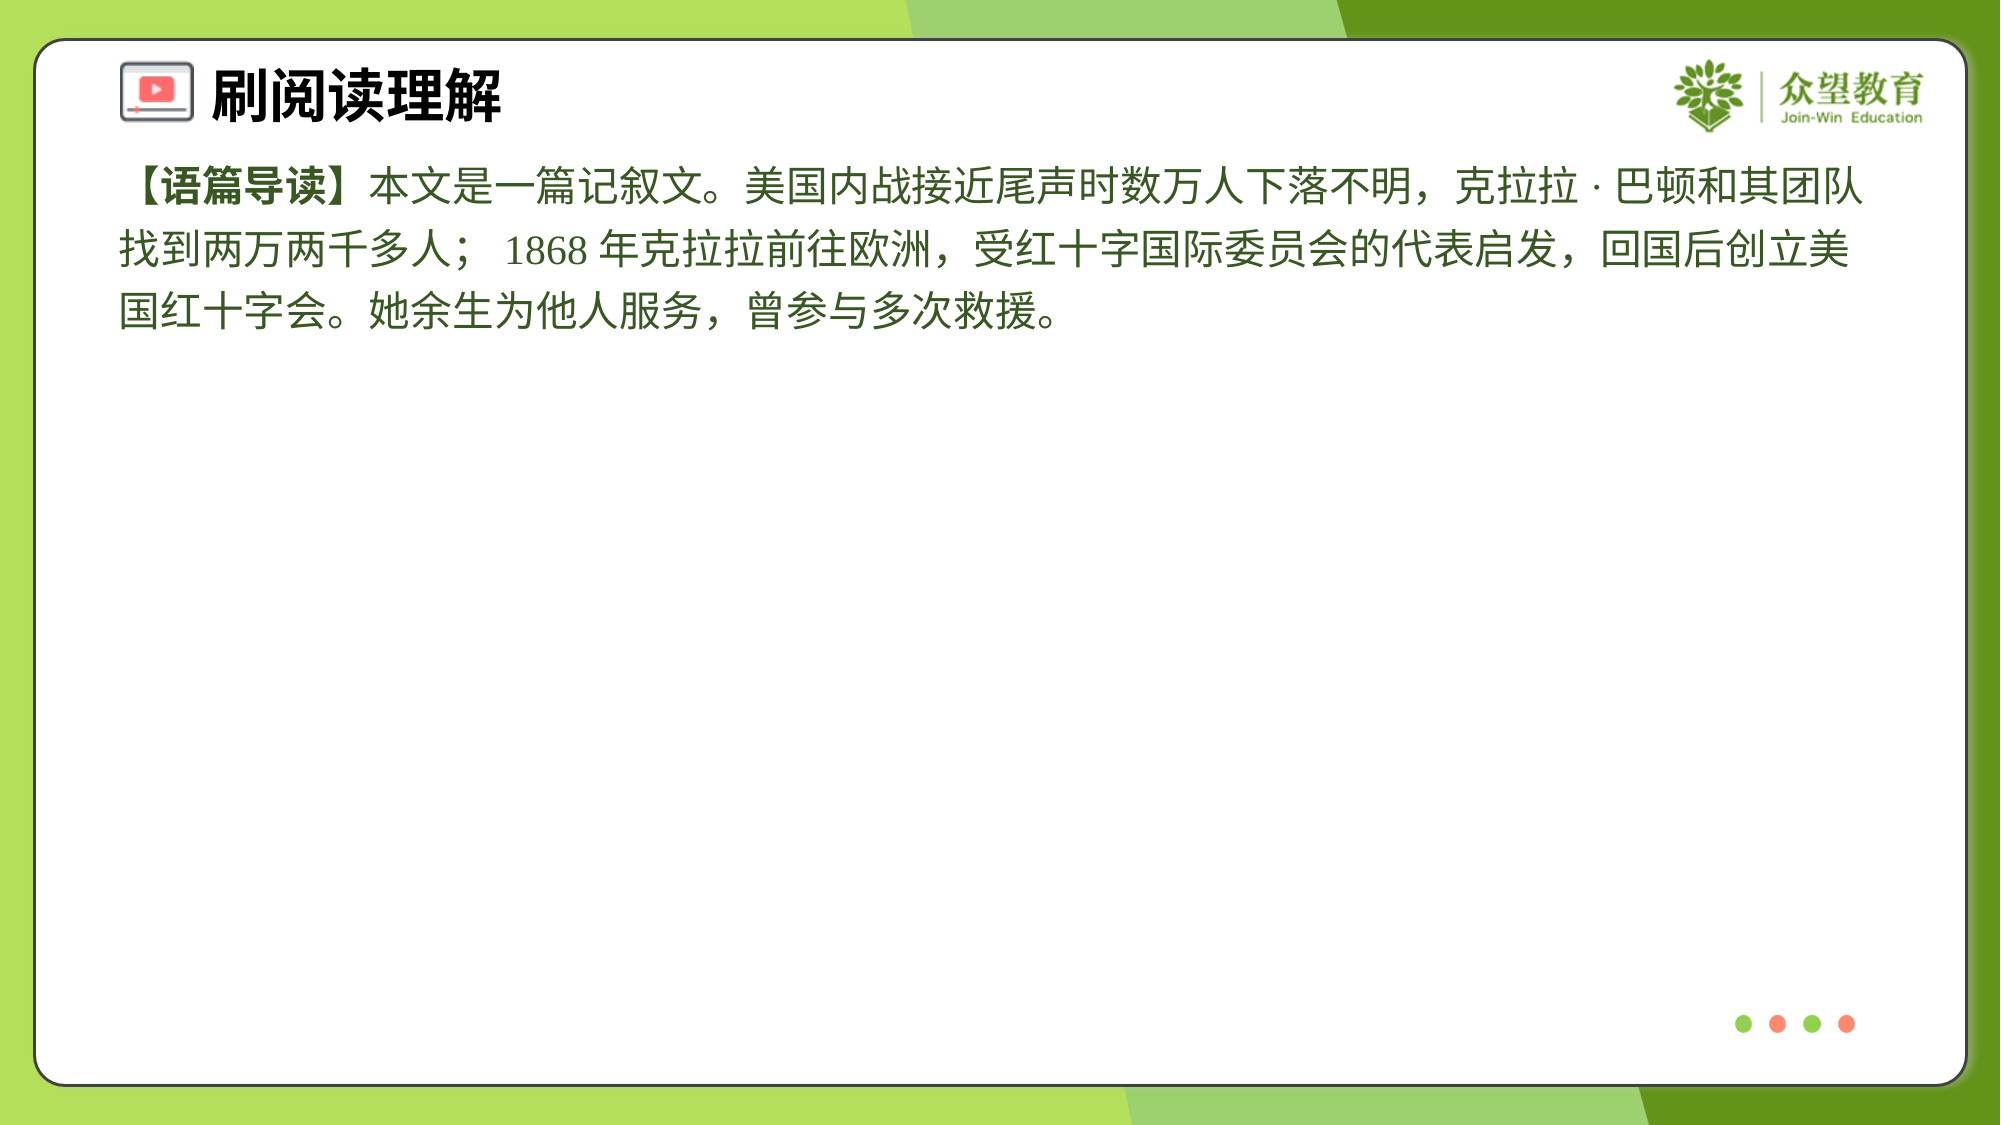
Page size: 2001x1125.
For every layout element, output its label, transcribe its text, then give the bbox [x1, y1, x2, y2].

text_box 【语篇导读】本文是一篇记叙文。美国内战接近尾声时数万人下落不明，克拉拉·巴顿和其团队找到两万两千多人；1868年克拉拉前往欧洲，受红十字国际委员会的代表启发，回国后创立美国红十字会。她余生为他人服务，曾参与多次救援。 [118, 147, 1883, 331]
picture [0, 0, 2000, 1125]
